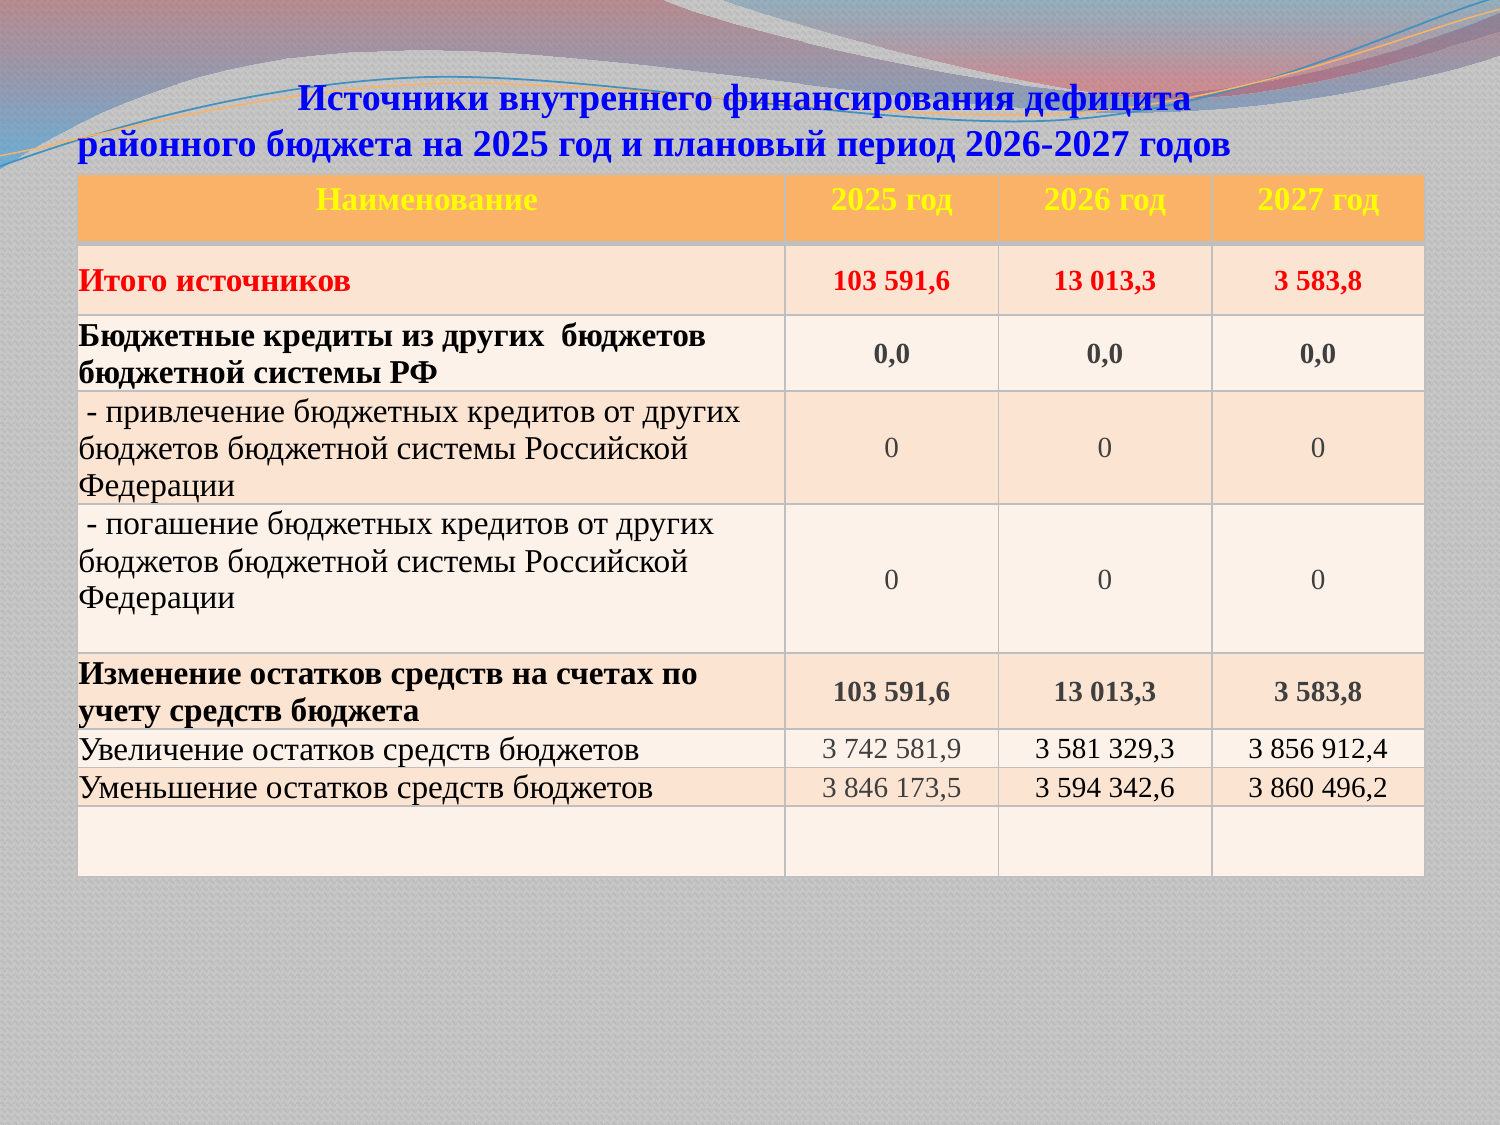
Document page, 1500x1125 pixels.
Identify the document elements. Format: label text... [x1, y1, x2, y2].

table_cell 0 [786, 392, 998, 503]
table_cell Увеличение остатков средств бюджетов [78, 730, 784, 767]
table_cell 3 860 496,2 [1213, 768, 1424, 805]
table_cell 0 [786, 505, 998, 652]
table_cell 3 583,8 [1213, 654, 1424, 728]
table_cell 3 583,8 [1213, 246, 1424, 314]
table_cell 3 581 329,3 [999, 730, 1211, 767]
table_header 2025 год [786, 175, 998, 241]
table_header 2026 год [999, 175, 1211, 241]
table_cell 0,0 [1213, 316, 1424, 390]
table_cell 0,0 [999, 316, 1211, 390]
table_cell 0 [999, 505, 1211, 652]
table_cell 3 856 912,4 [1213, 730, 1424, 767]
table_cell 3 846 173,5 [786, 768, 998, 805]
table_cell 3 742 581,9 [786, 730, 998, 767]
table_cell [999, 807, 1211, 876]
table_cell - привлечение бюджетных кредитов от других бюджетов бюджетной системы Российской Федерации [78, 392, 784, 503]
table_cell 0 [1213, 505, 1424, 652]
table_cell [78, 807, 784, 876]
table_cell 13 013,3 [999, 246, 1211, 314]
table_cell Уменьшение остатков средств бюджетов [78, 768, 784, 805]
table_cell 0 [1213, 392, 1424, 503]
table_cell Бюджетные кредиты из других бюджетов бюджетной системы РФ [78, 316, 784, 390]
table_cell 103 591,6 [786, 246, 998, 314]
table_cell Итого источников [78, 246, 784, 314]
table_cell 3 594 342,6 [999, 768, 1211, 805]
table_header Наименование [78, 175, 784, 241]
table_cell Изменение остатков средств на счетах по учету средств бюджета [78, 654, 784, 728]
title Источники внутреннего финансирования дефицита районного бюджета на 2025 год и плановый период 2026-2027 годов [75, 35, 1425, 164]
table_cell 103 591,6 [786, 654, 998, 728]
table_cell [1213, 807, 1424, 876]
table_cell 13 013,3 [999, 654, 1211, 728]
table_header 2027 год [1213, 175, 1424, 241]
table_cell [786, 807, 998, 876]
table_cell 0,0 [786, 316, 998, 390]
table_cell 0 [999, 392, 1211, 503]
table_cell - погашение бюджетных кредитов от других бюджетов бюджетной системы Российской Федерации [78, 505, 784, 652]
